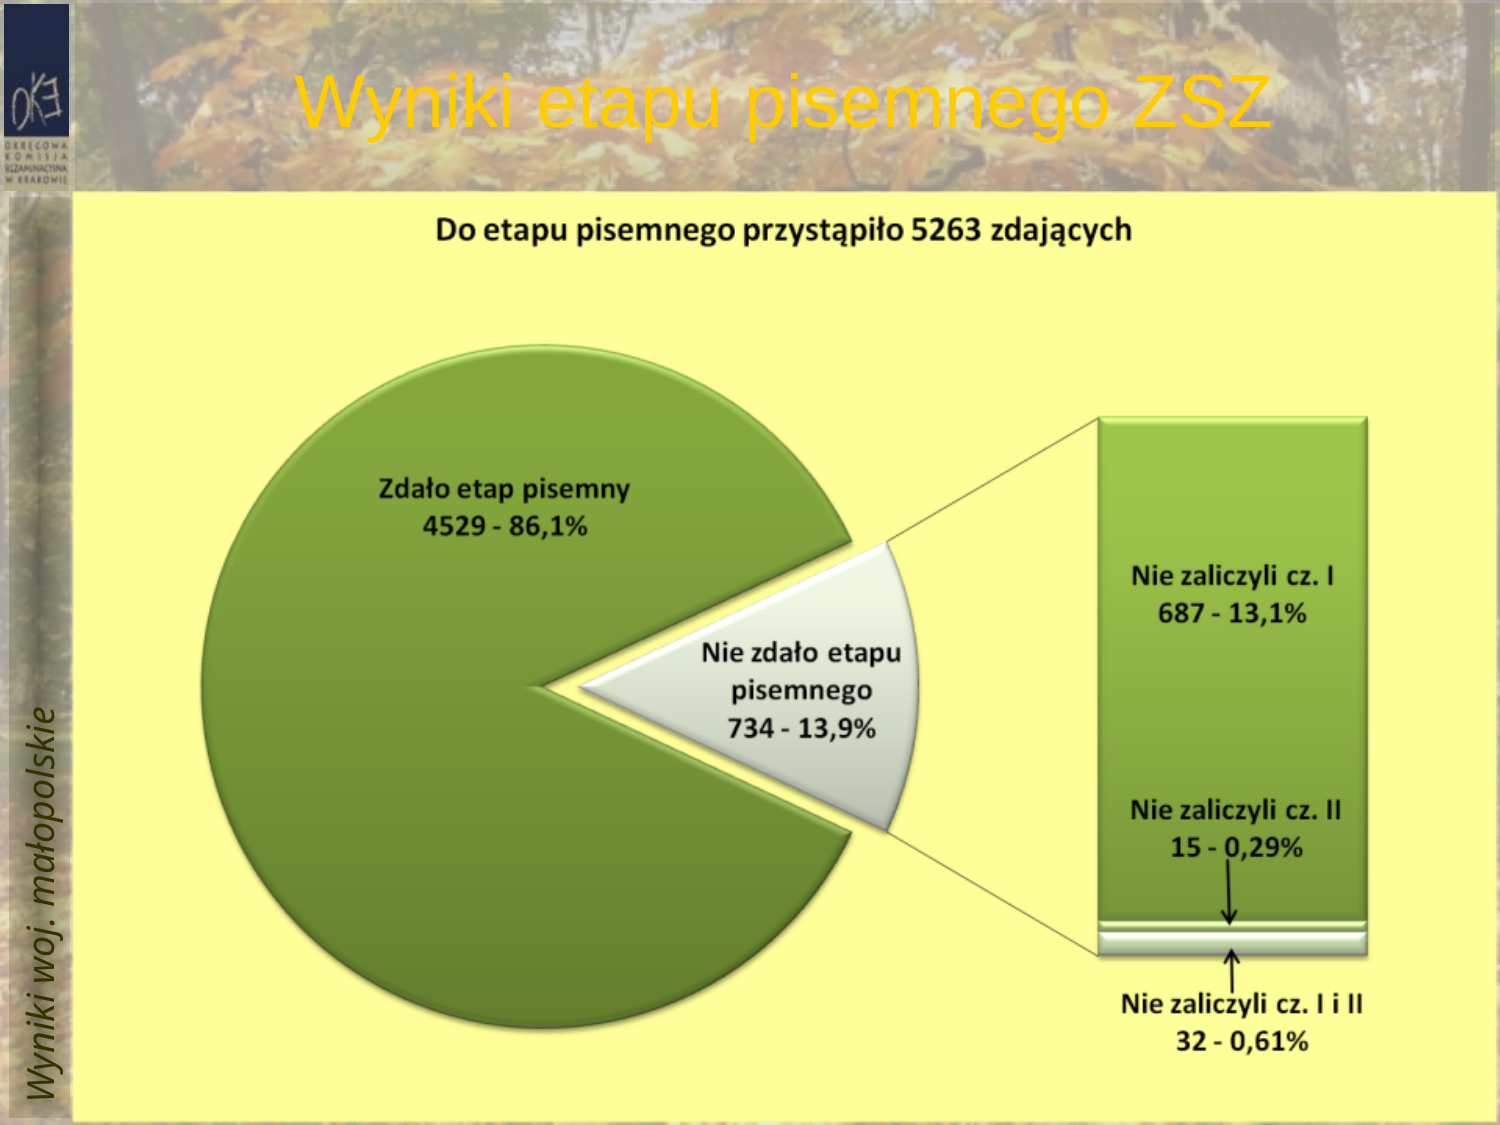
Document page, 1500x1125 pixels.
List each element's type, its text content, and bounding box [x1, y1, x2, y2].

text_box Wyniki woj. małopolskie [9, 197, 68, 1118]
title Wyniki etapu pisemnego ZSZ [74, 3, 1495, 191]
picture [72, 191, 1499, 1123]
